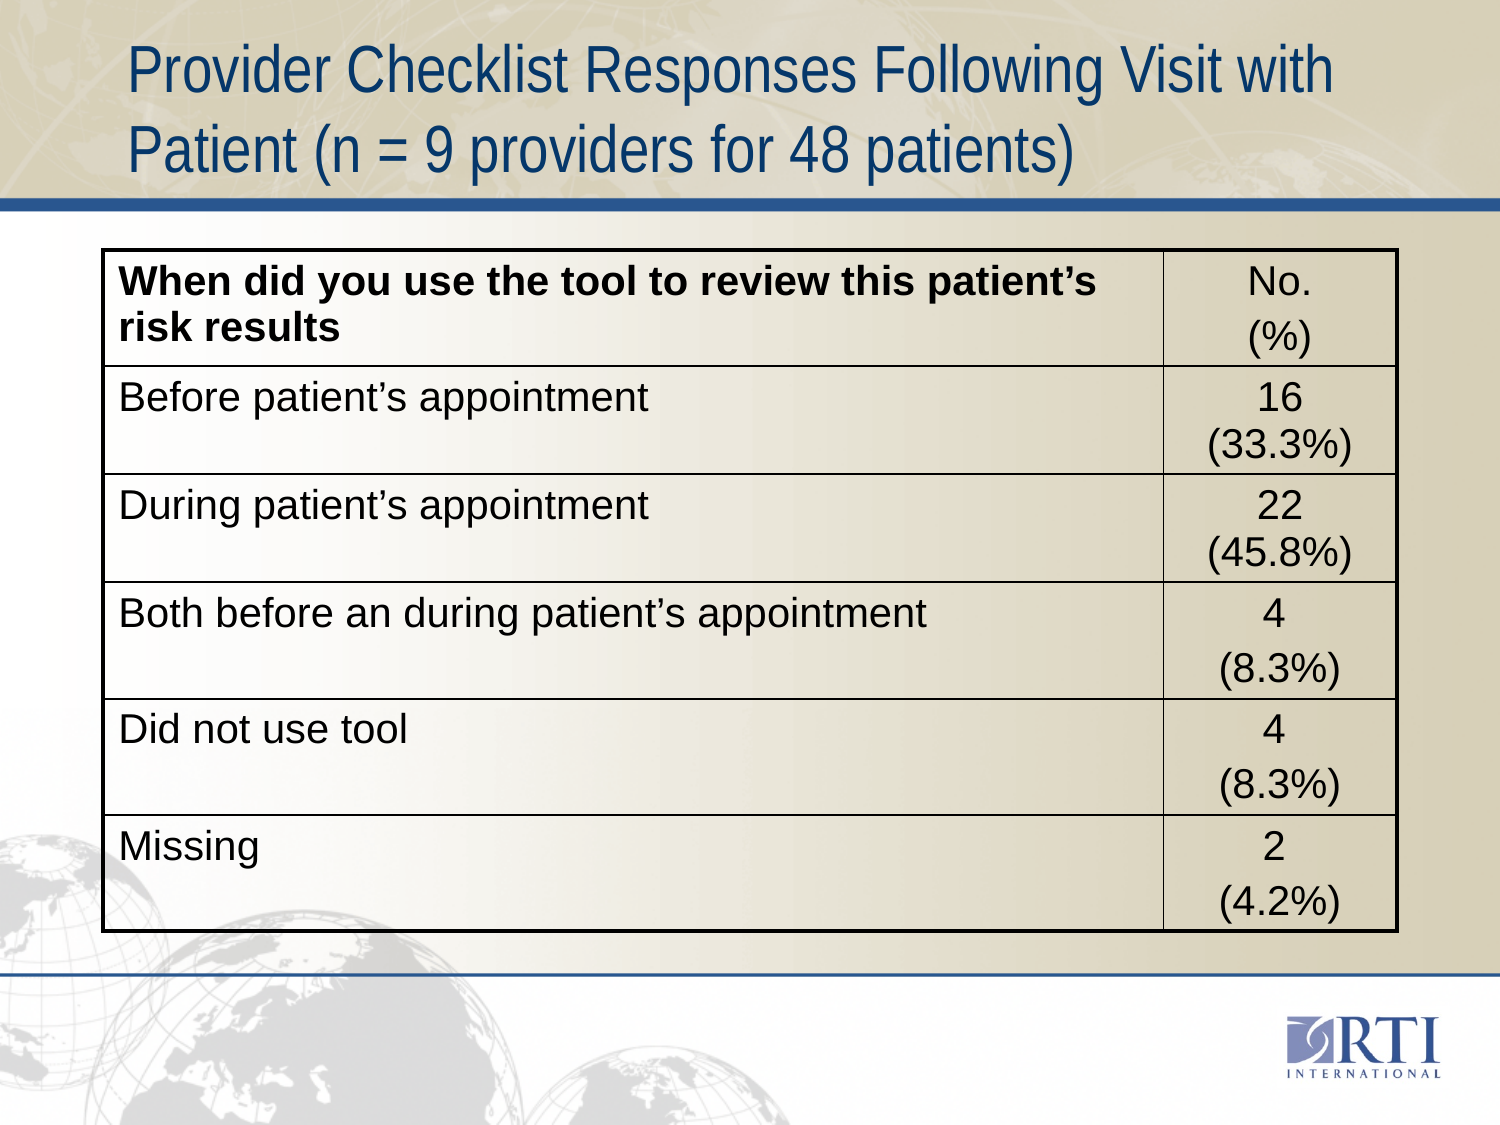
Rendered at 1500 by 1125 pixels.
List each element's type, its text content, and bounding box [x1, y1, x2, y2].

picture [0, 0, 1500, 973]
table_cell 2 (4.2%) [1164, 816, 1395, 929]
table_cell 4 (8.3%) [1164, 700, 1395, 814]
table_header When did you use the tool to review this patient’s risk results [105, 252, 1163, 365]
table_cell During patient’s appointment [105, 475, 1163, 581]
table_cell 4 (8.3%) [1164, 583, 1395, 698]
title Provider Checklist Responses Following Visit with Patient (n = 9 providers for 48 patients) [112, 37, 1388, 176]
table_header No. (%) [1164, 252, 1395, 365]
table_cell Missing [105, 816, 1163, 929]
picture [0, 977, 1500, 1125]
table_cell Both before an during patient’s appointment [105, 583, 1163, 698]
table_cell 16 (33.3%) [1164, 367, 1395, 473]
table_cell 22 (45.8%) [1164, 475, 1395, 581]
table_cell Before patient’s appointment [105, 367, 1163, 473]
table_cell Did not use tool [105, 700, 1163, 814]
